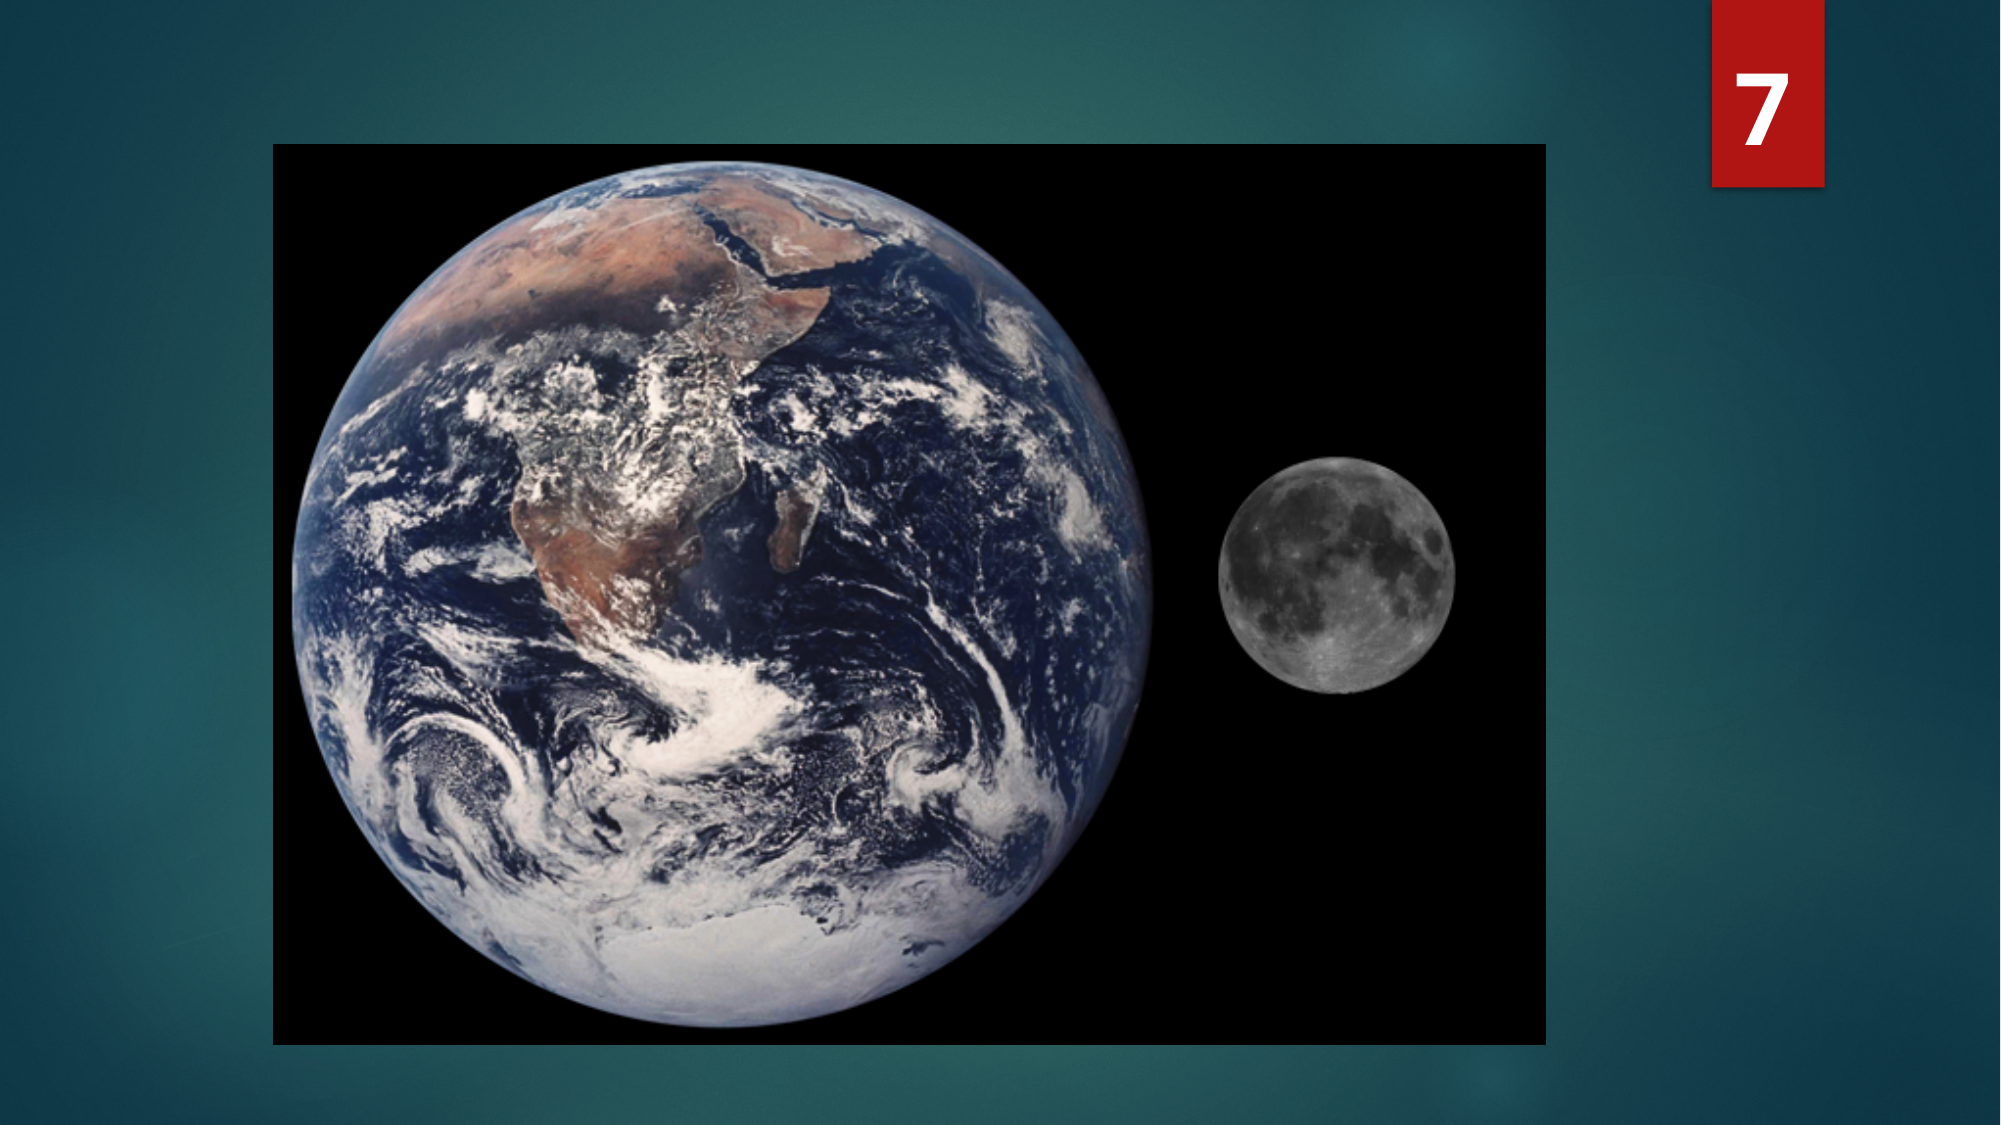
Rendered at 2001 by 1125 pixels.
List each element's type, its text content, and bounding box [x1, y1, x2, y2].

text_box 7 [1719, 38, 1832, 173]
picture [0, 0, 1576, 1125]
